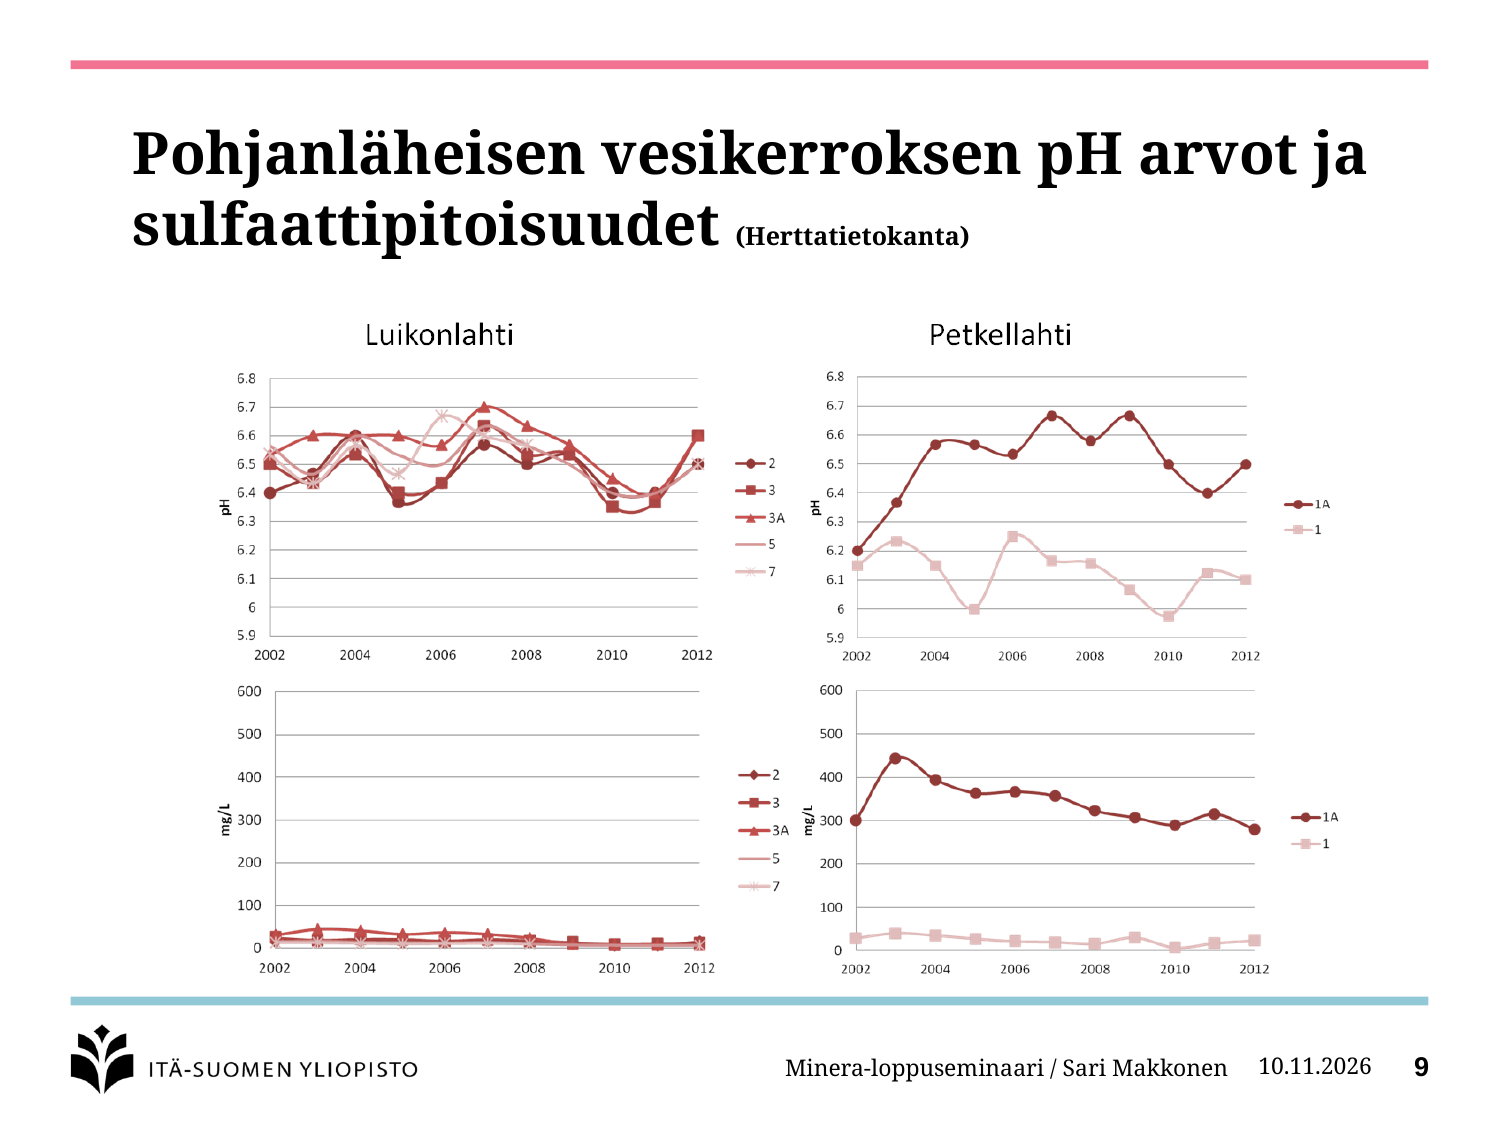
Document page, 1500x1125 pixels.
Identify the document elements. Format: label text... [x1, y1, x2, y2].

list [193, 302, 1354, 988]
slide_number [1229, 1046, 1369, 1089]
slide_number 9 [1369, 1046, 1430, 1089]
picture [70, 1024, 422, 1094]
title Pohjanläheisen vesikerroksen pH arvot ja sulfaattipitoisuudet (Herttatietokanta) [117, 107, 1430, 274]
footer Minera-loppuseminaari / Sari Makkonen [500, 1046, 1229, 1089]
